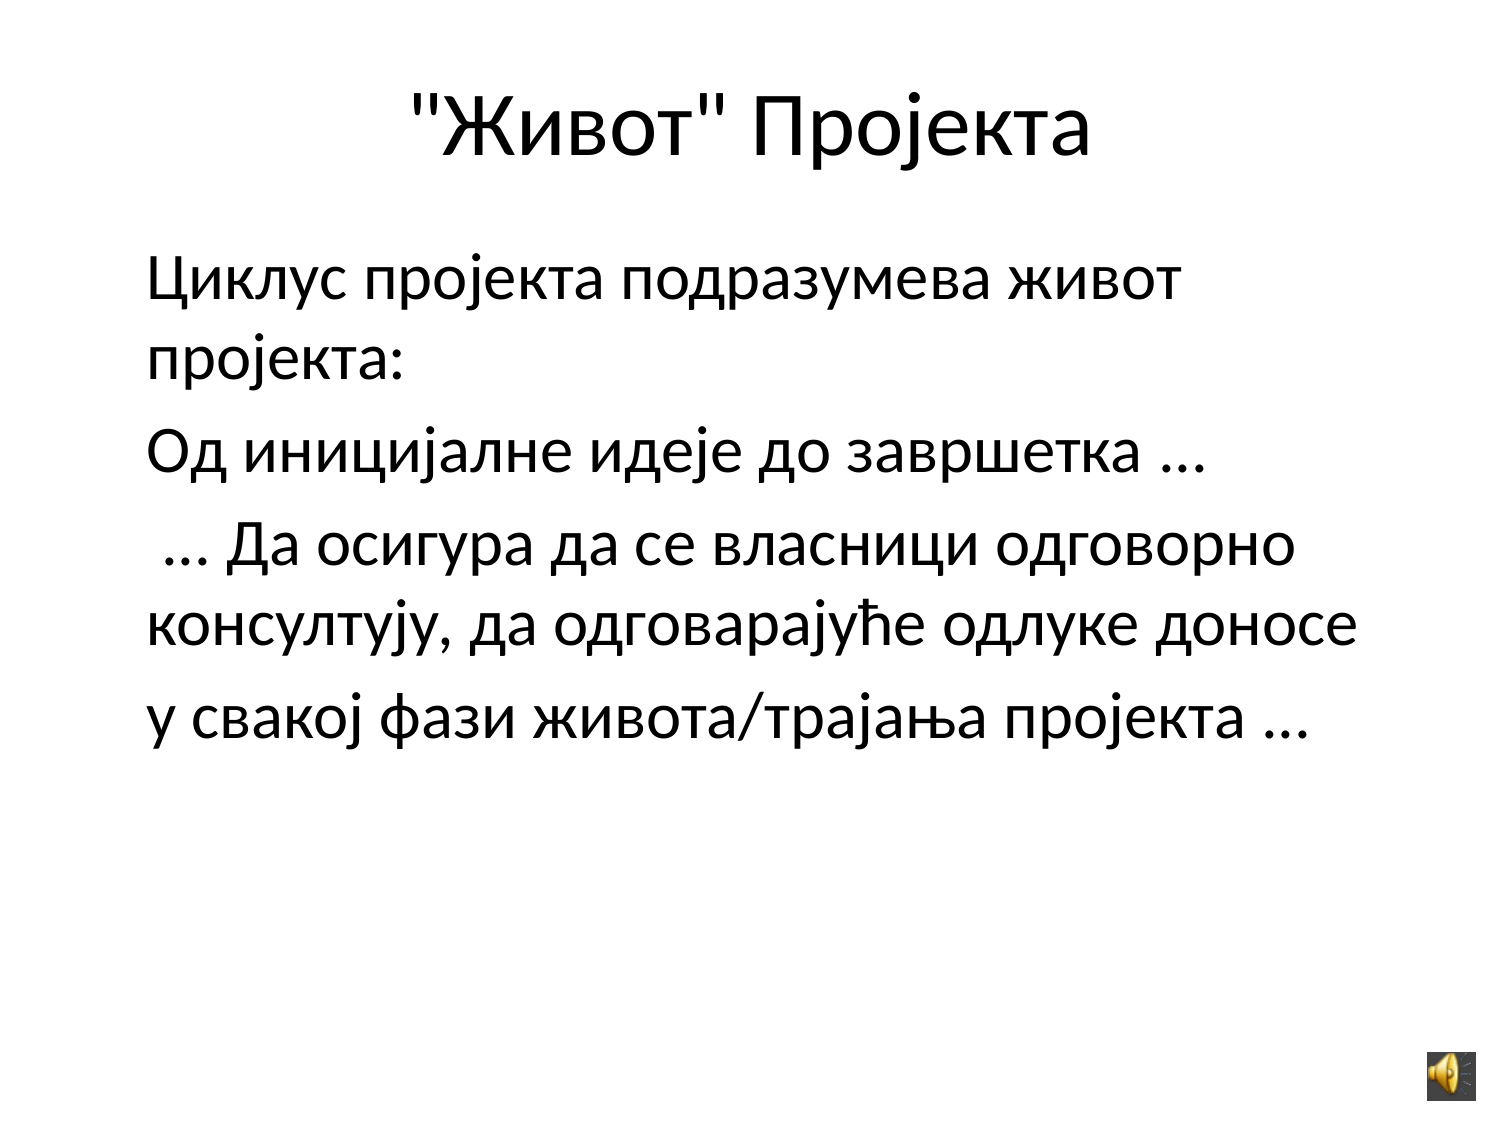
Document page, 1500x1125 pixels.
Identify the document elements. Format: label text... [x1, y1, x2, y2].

list Циклус пројекта подразумева живот пројекта: Oд иницијалне идеје до завршетка ... ... Да осигура да се власници одговорно консултују, да одговарајуће одлуке доносе у свакој фази живота/трајања пројекта ... [75, 224, 1425, 968]
picture [1426, 1051, 1477, 1102]
title "Живот" Пројекта [75, 24, 1425, 213]
